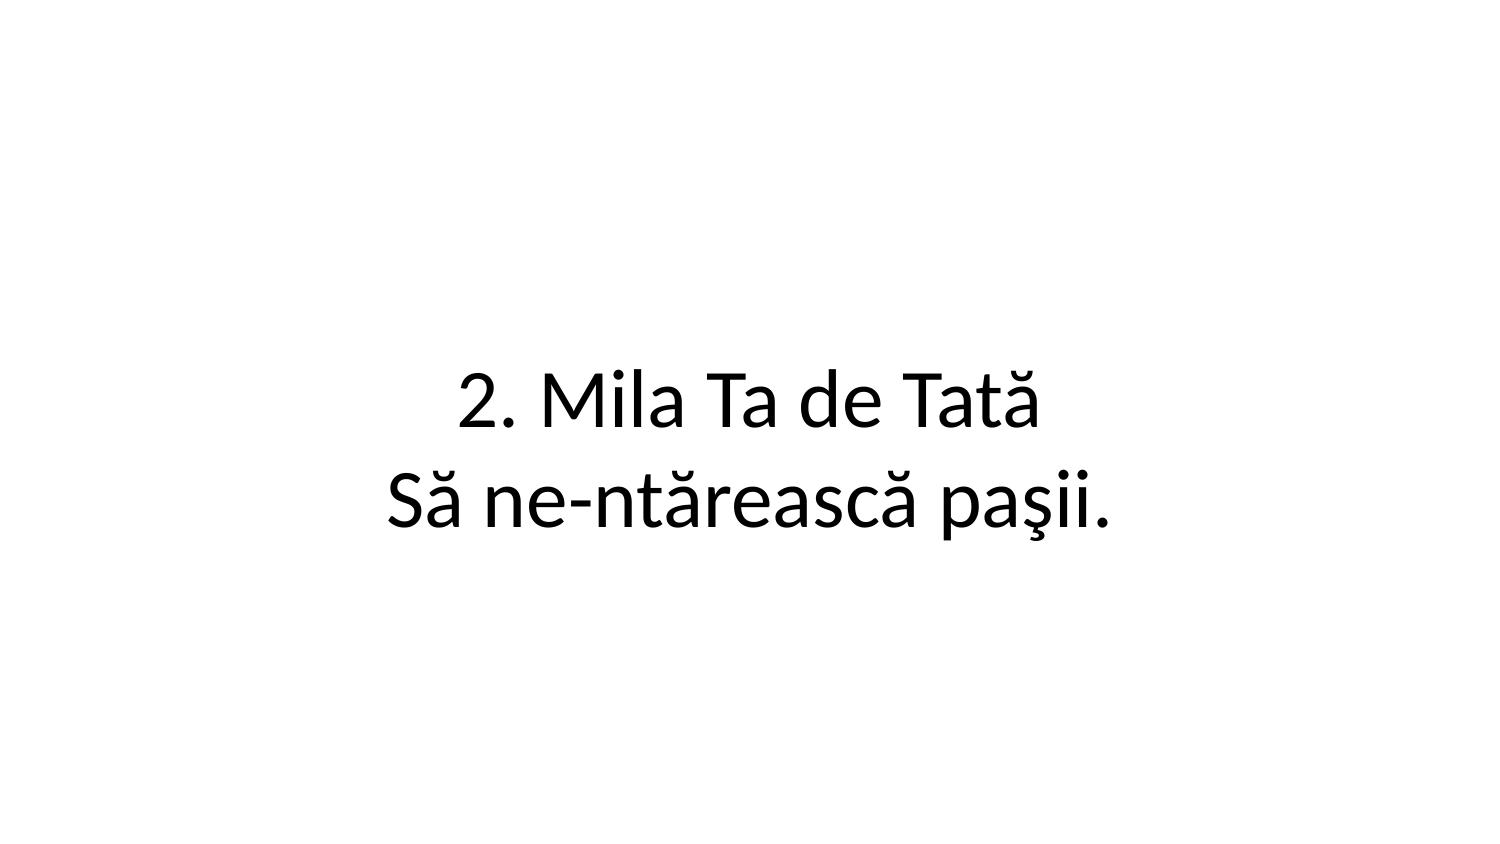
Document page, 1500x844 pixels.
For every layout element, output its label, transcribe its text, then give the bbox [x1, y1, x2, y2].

text_box 2. Mila Ta de Tată Să ne-ntărească paşii. [371, 292, 1129, 552]
